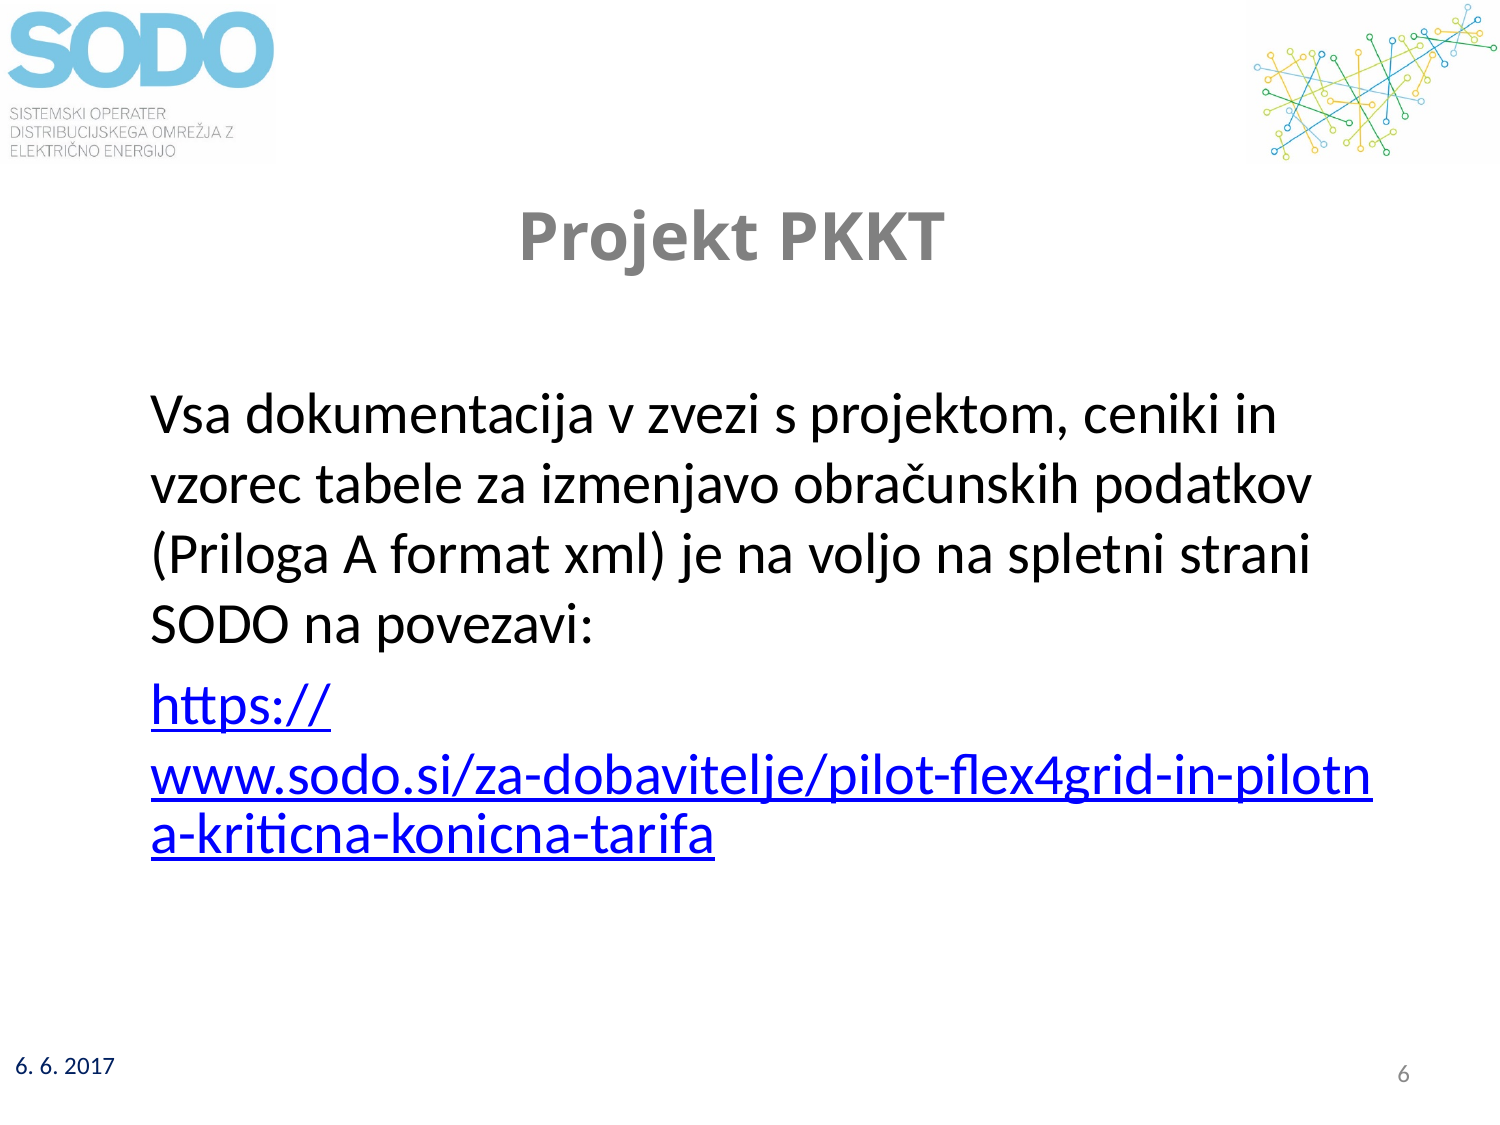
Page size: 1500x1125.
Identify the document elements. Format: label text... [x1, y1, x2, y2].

title Projekt PKKT [194, 125, 1270, 305]
list Vsa dokumentacija v zvezi s projektom, ceniki in vzorec tabele za izmenjavo obračunskih podatkov (Priloga A format xml) je na voljo na spletni strani SODO na povezavi: https://www.sodo.si/za-dobavitelje/pilot-flex4grid-in-pilotna-kriticna-konicna-tarifa [135, 305, 1412, 1024]
picture [1245, 0, 1500, 165]
slide_number 6. 6. 2017 [0, 1035, 350, 1095]
slide_number 6 [1074, 1042, 1425, 1103]
picture [0, 4, 276, 165]
